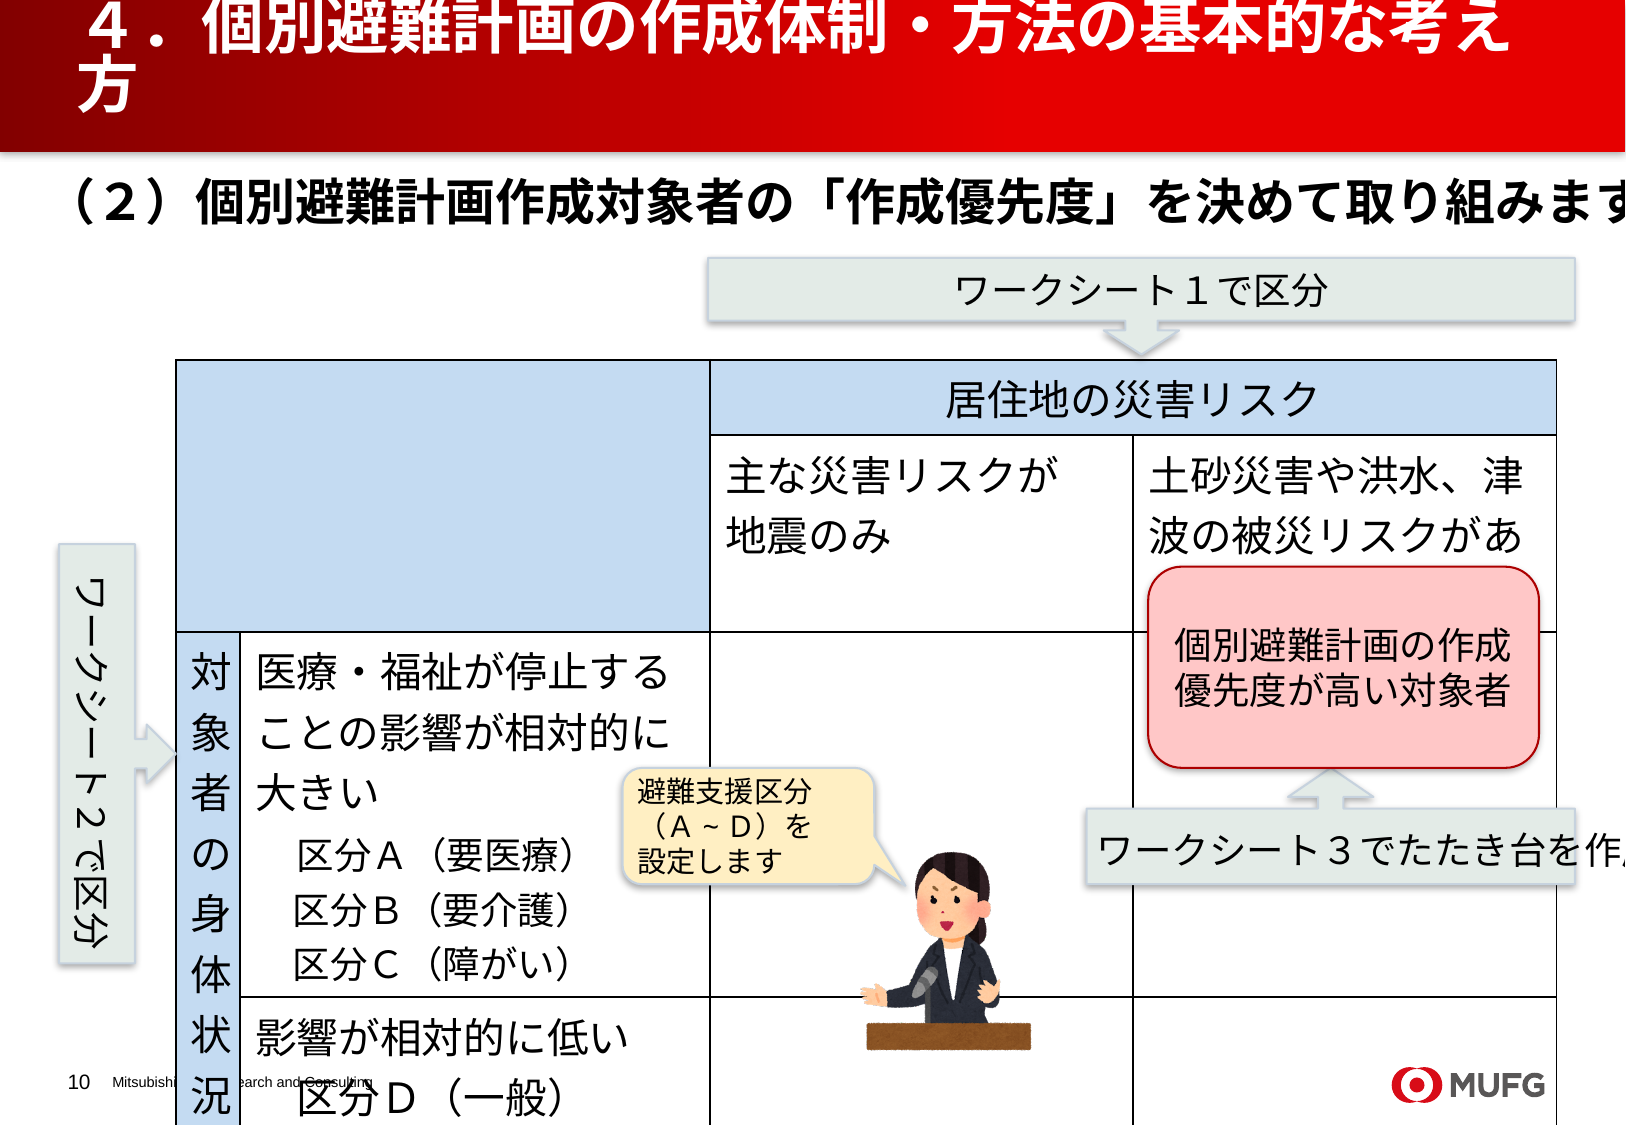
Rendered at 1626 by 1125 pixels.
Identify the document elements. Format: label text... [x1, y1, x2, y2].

text_box 個別避難計画の作成優先度が高い対象者 [1147, 565, 1540, 769]
title ４．個別避難計画の作成体制・方法の基本的な考え方 [67, 42, 1557, 120]
text_box （２）個別避難計画作成対象者の「作成優先度」を決めて取り組みます。 [36, 161, 1573, 244]
table_cell [711, 998, 1132, 1125]
table_header [177, 361, 709, 631]
table_cell 医療・福祉が停止することの影響が相対的に大きい 区分Ａ（要医療） 区分Ｂ（要介護） 区分Ｃ（障がい） [241, 633, 709, 996]
table_cell [711, 633, 1132, 996]
table_cell 土砂災害や洪水、津波の被災リスクがある [1134, 436, 1556, 631]
text_box ワークシート１で区分 [707, 257, 1576, 356]
table_cell [1348, 633, 1556, 806]
picture [841, 845, 1043, 1055]
table_cell [1134, 633, 1313, 806]
text_box 避難支援区分 （Ａ~Ｄ）を 設定します [621, 767, 880, 885]
table_cell 主な災害リスクが 地震のみ [711, 436, 1132, 631]
table_cell [1134, 998, 1556, 1125]
table_cell 対象者の身体状況 [177, 633, 239, 1125]
text_box [58, 543, 177, 965]
text_box ワークシート２で区分 [86, 565, 125, 829]
text_box [1085, 775, 1576, 885]
table_cell 影響が相対的に低い 区分Ｄ（一般） [241, 998, 709, 1125]
text_box ワークシート３でたたき台を作成 [1087, 818, 1604, 873]
table_header 居住地の災害リスク [711, 361, 1556, 434]
table_cell [1134, 893, 1556, 996]
